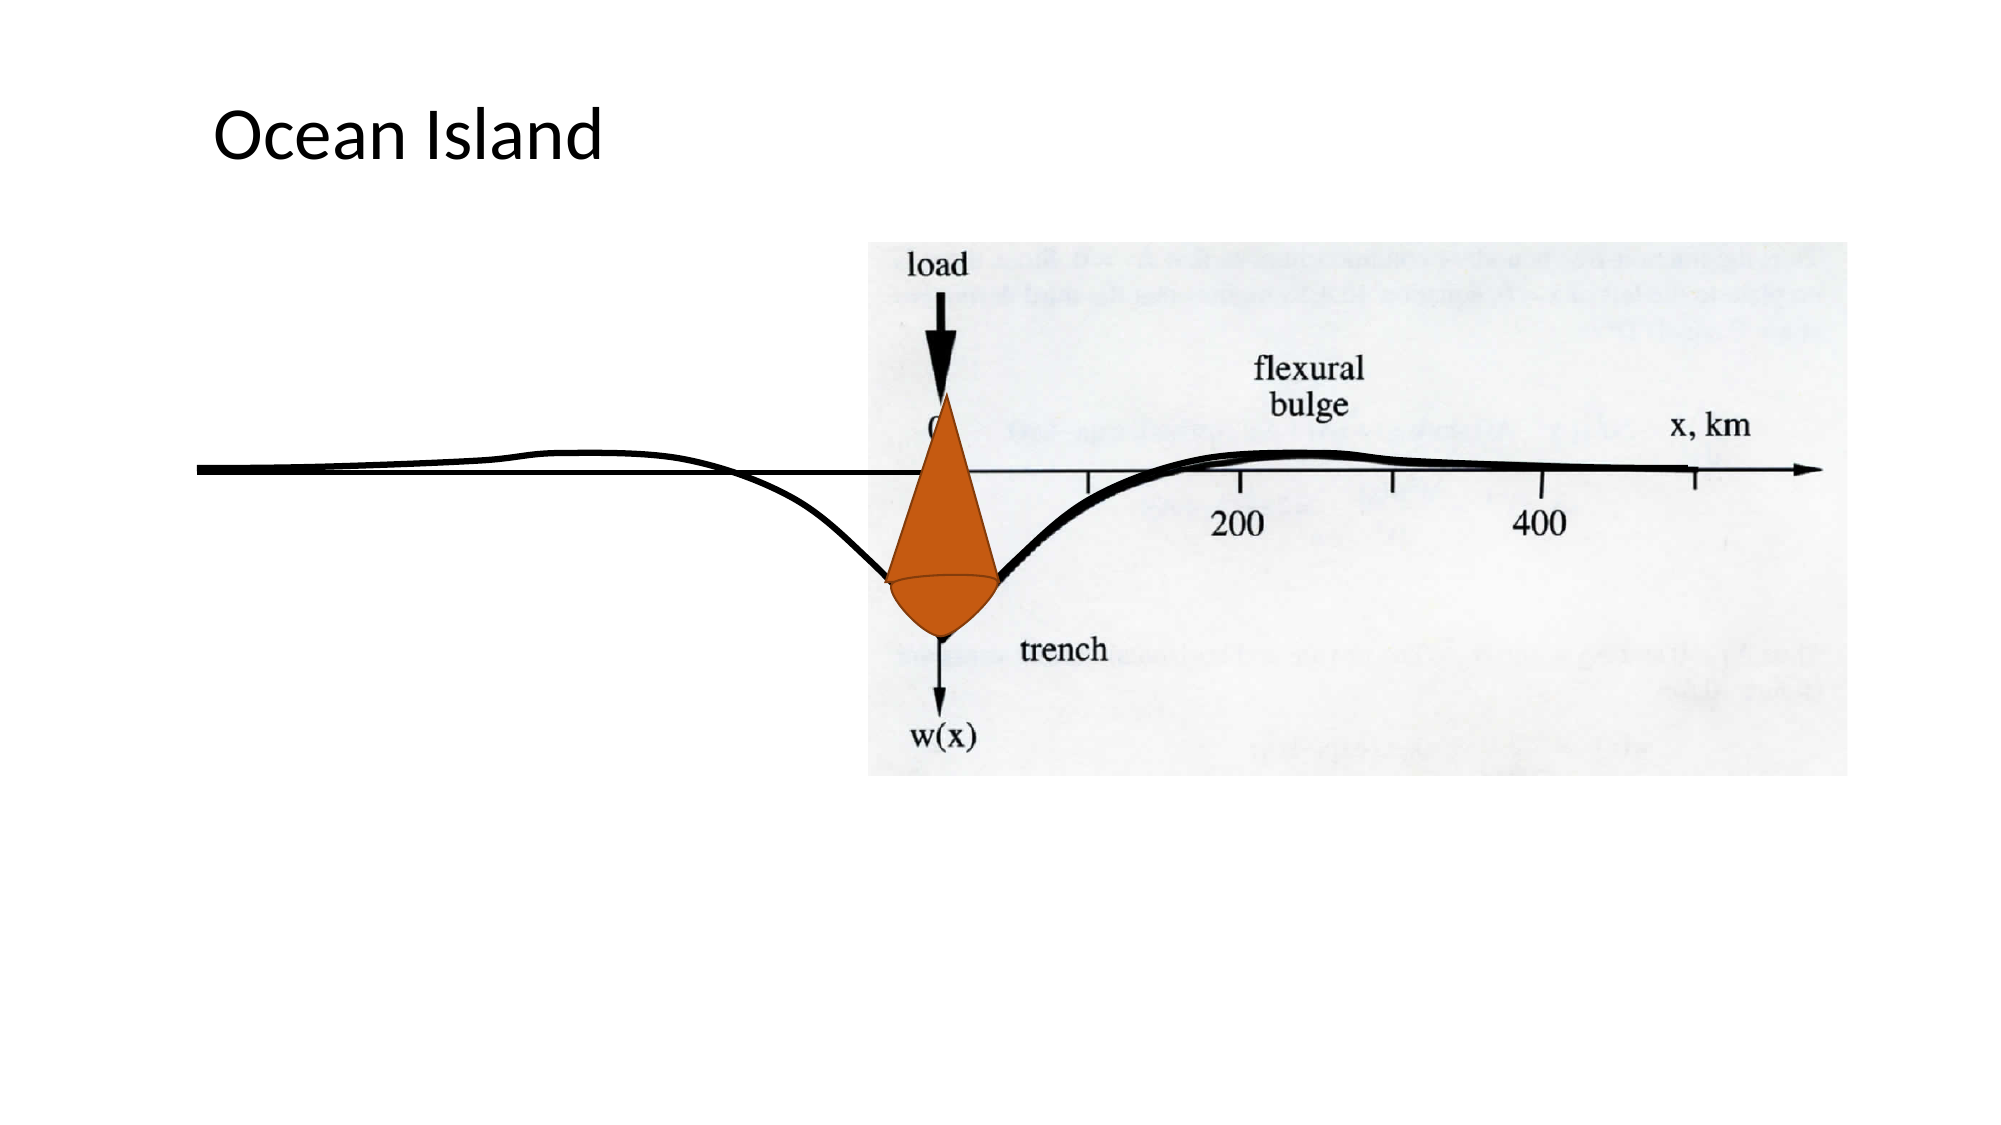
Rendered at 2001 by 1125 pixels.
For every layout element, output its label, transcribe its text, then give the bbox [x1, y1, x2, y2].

text_box Ocean Island [198, 77, 621, 182]
text_box [196, 451, 731, 470]
text_box [226, 475, 868, 623]
picture [868, 242, 1848, 776]
